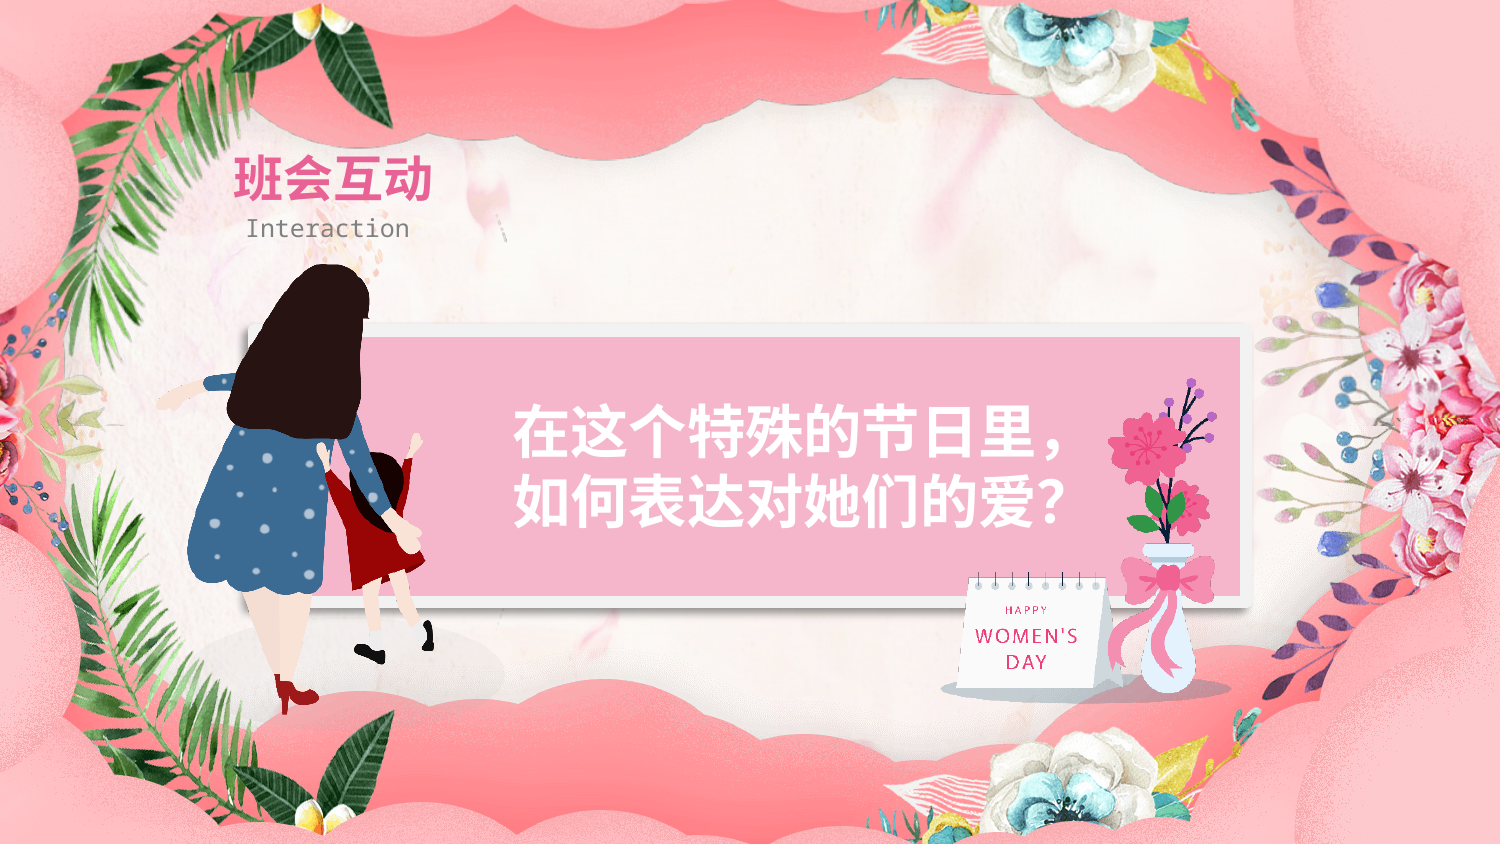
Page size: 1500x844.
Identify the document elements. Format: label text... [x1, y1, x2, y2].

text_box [575, 330, 1247, 603]
text_box Interaction [229, 216, 426, 249]
picture [0, 0, 1500, 844]
text_box 班会互动 [217, 139, 450, 216]
